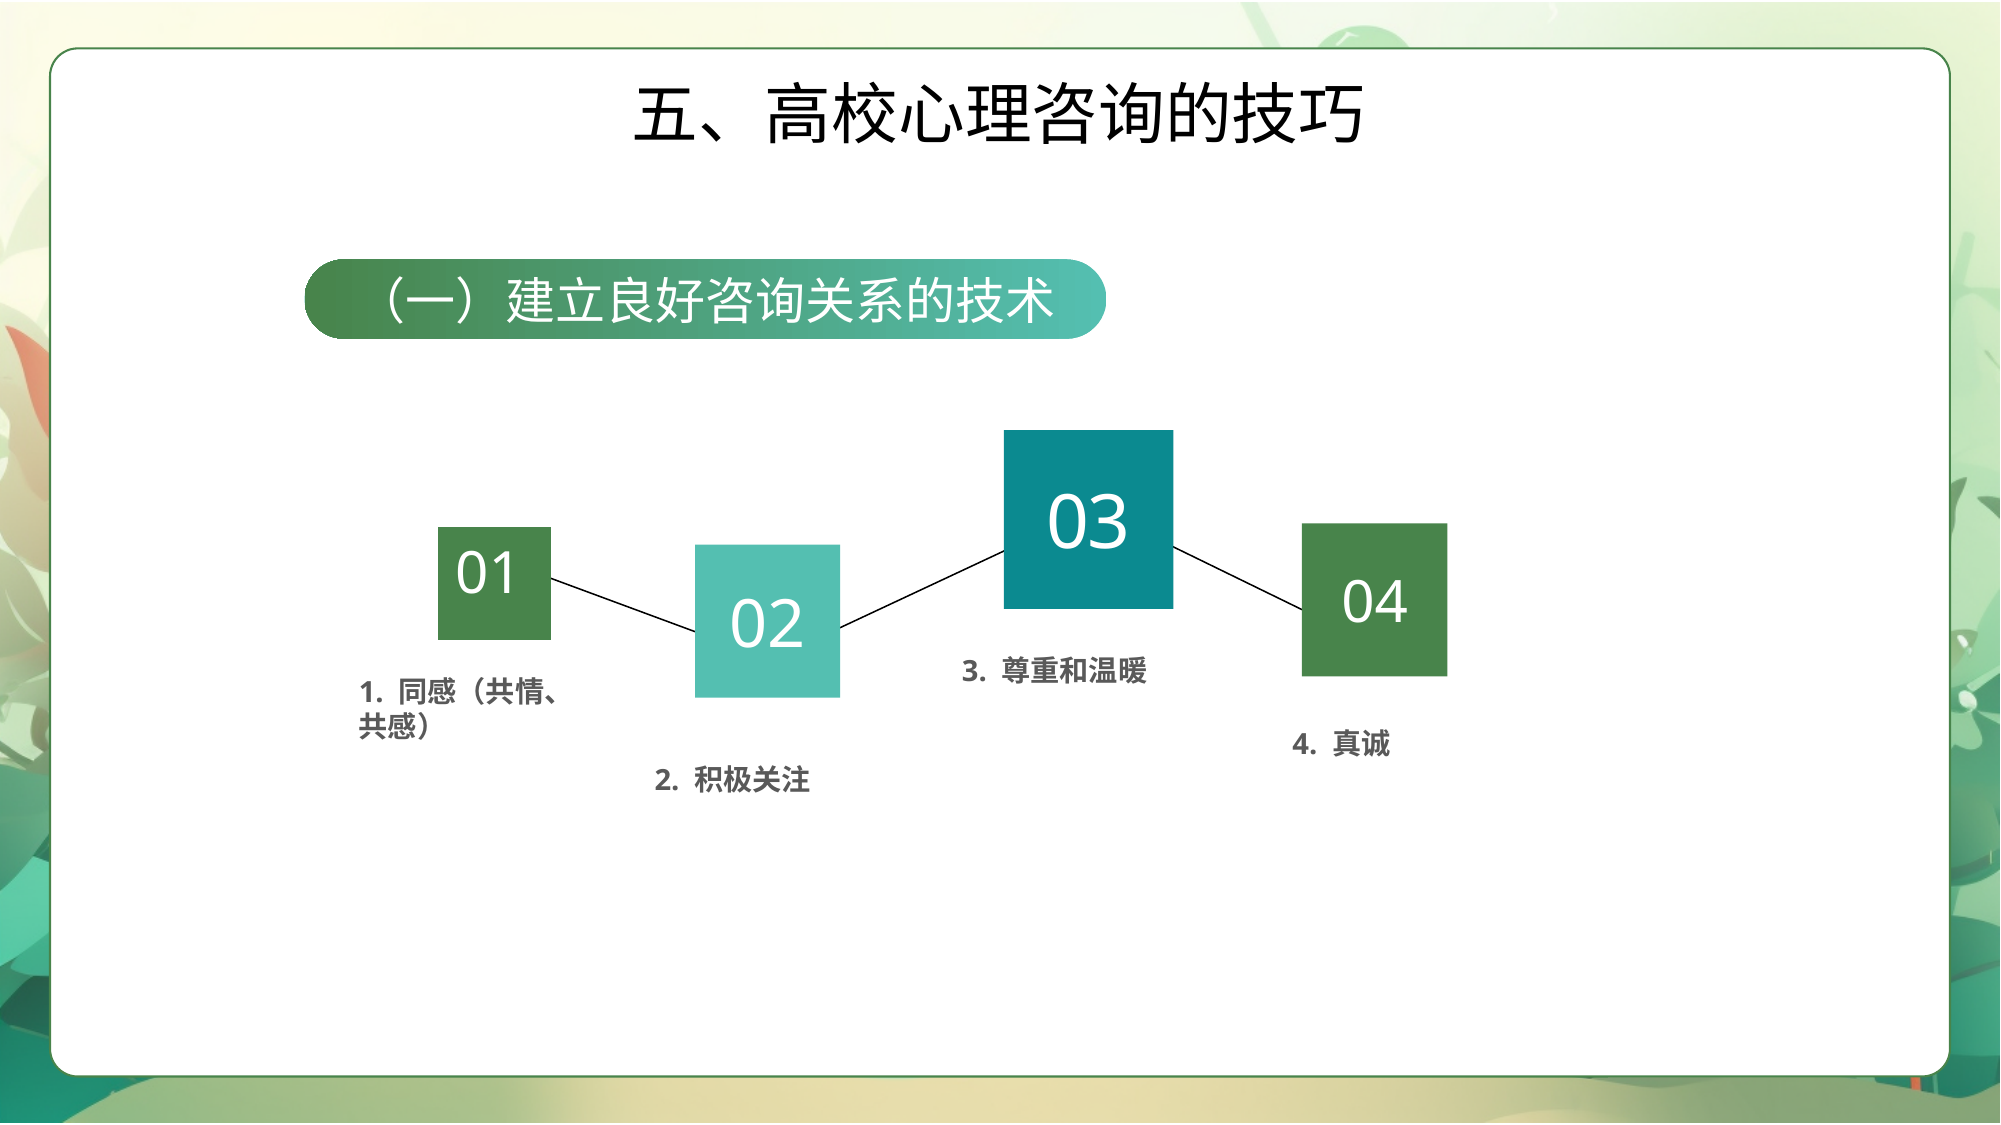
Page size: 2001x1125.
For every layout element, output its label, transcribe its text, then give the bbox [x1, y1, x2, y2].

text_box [1003, 430, 1174, 609]
picture [0, 2, 2000, 1123]
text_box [695, 544, 841, 698]
text_box 3. 尊重和温暖 [947, 660, 1215, 695]
text_box 2. 积极关注 [639, 754, 908, 804]
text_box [1301, 523, 1448, 677]
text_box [438, 527, 551, 640]
text_box 1. 同感（共情、共感） [344, 666, 591, 751]
text_box （一）建立良好咨询关系的技术 [303, 258, 1108, 340]
text_box 4. 真诚 [1277, 717, 1561, 768]
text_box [544, 508, 1338, 660]
text_box 五、高校心理咨询的技巧 [437, 64, 1561, 160]
